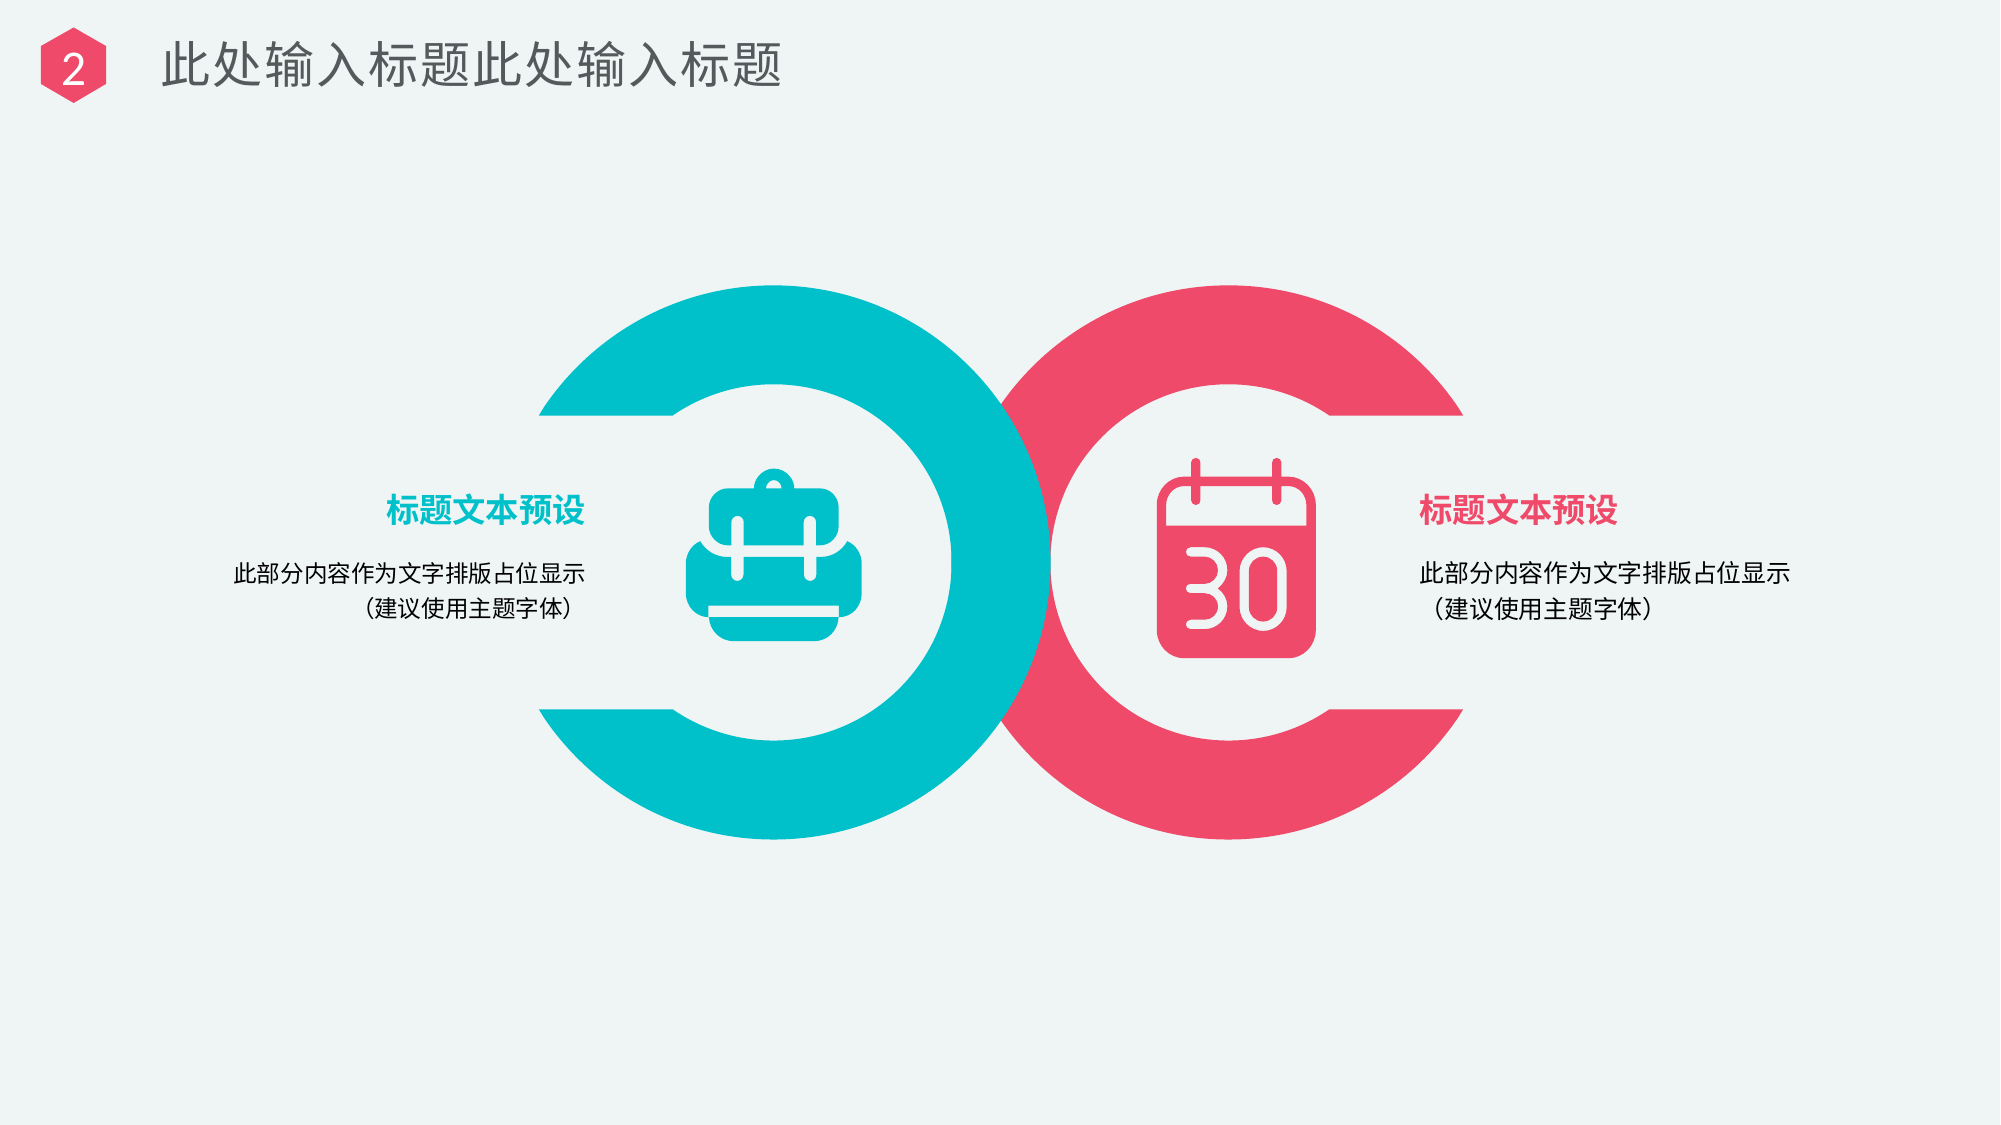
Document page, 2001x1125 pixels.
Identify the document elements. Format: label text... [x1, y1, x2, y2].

text_box 2 [40, 27, 107, 103]
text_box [206, 285, 1051, 840]
text_box 此处输入标题此处输入标题 [130, 19, 895, 109]
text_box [1051, 285, 1808, 840]
